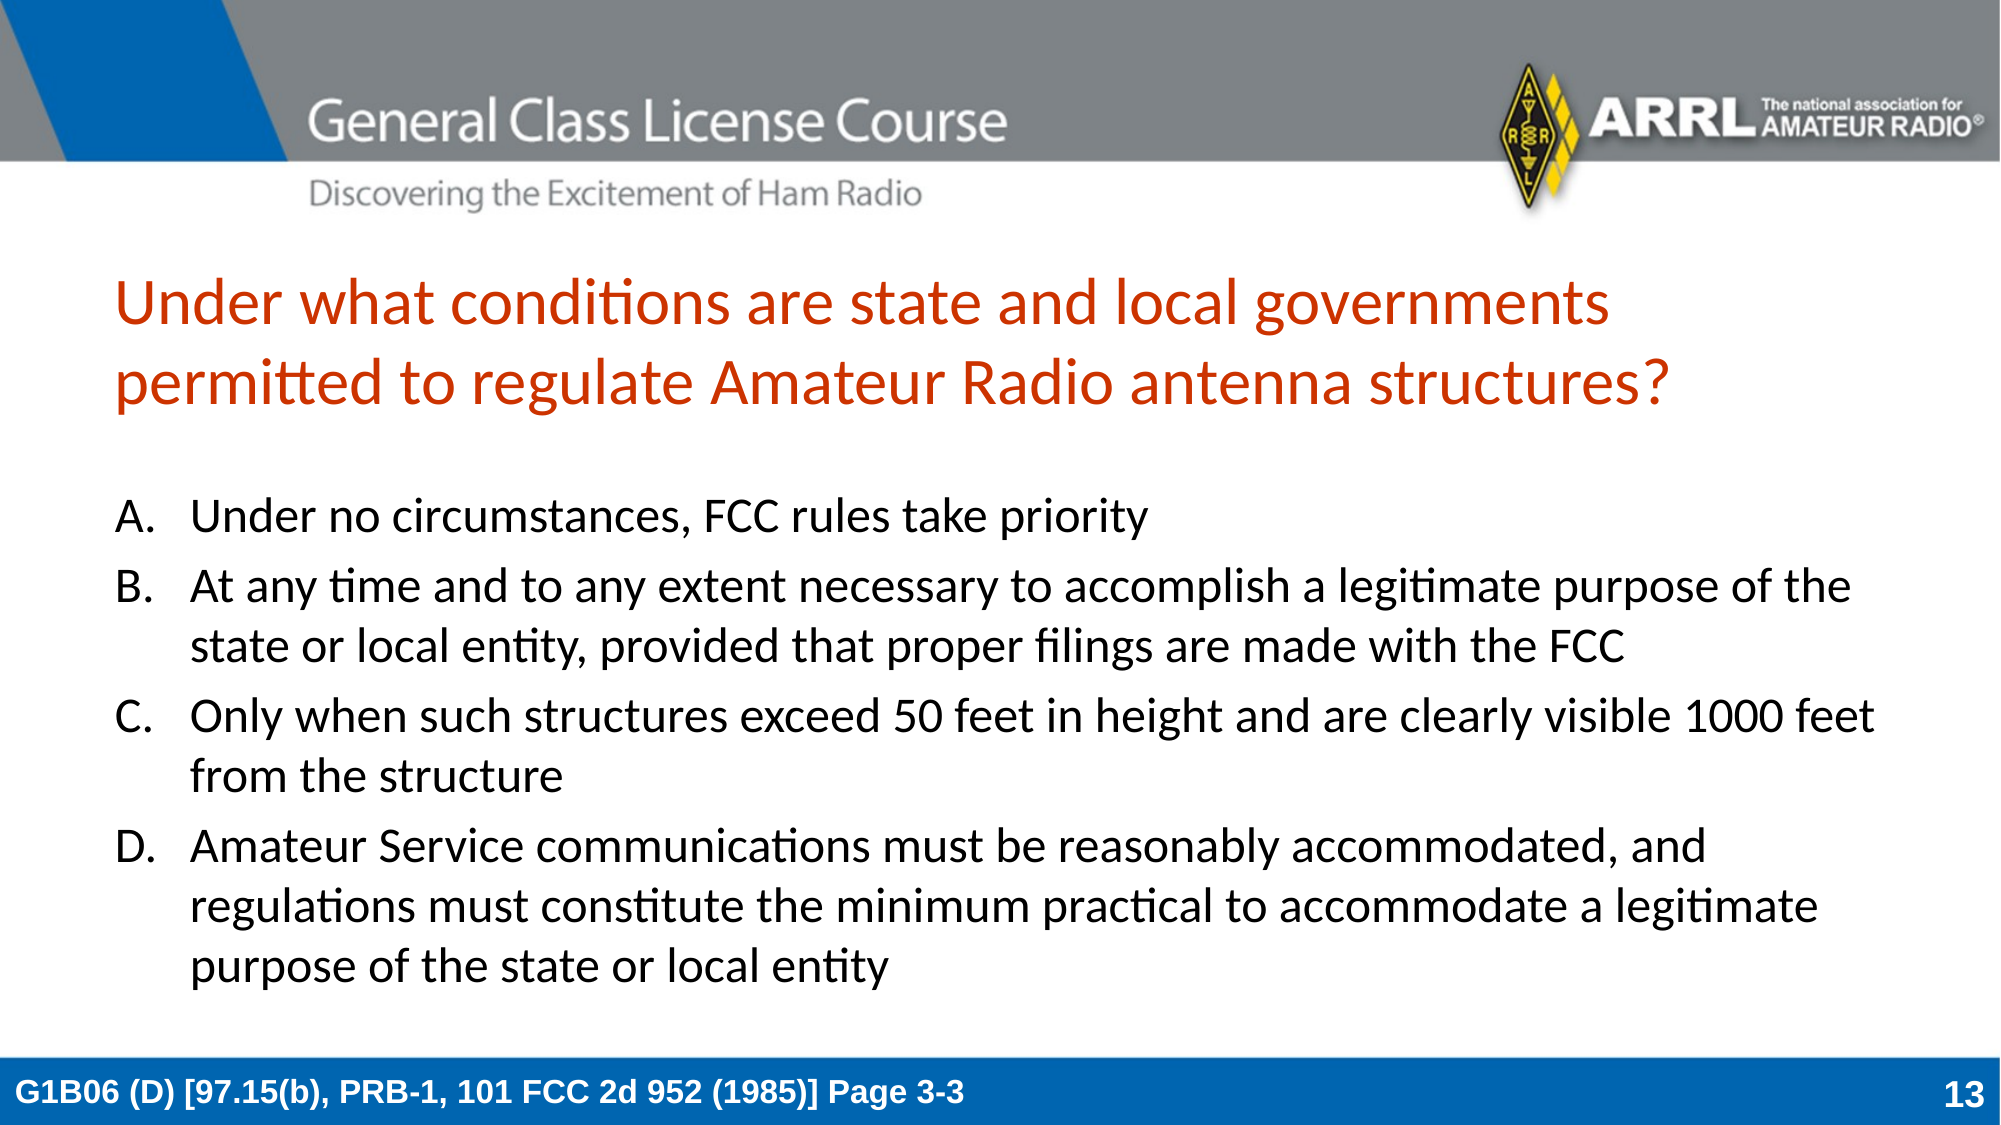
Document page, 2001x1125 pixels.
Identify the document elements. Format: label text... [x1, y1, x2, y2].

text_box G1B06 (D) [97.15(b), PRB-1, 101 FCC 2d 952 (1985)] Page 3-3 [0, 1062, 1313, 1118]
picture [0, 0, 2001, 1125]
list Under no circumstances, FCC rules take priority At any time and to any extent necessary to accomplish a legitimate purpose of the state or local entity, provided that proper filings are made with the FCC Only when such structures exceed 50 feet in height and are clearly visible 1000 feet from the structure Amateur Service communications must be reasonably accommodated, and regulations must constitute the minimum practical to accommodate a legitimate purpose of the state or local entity [99, 474, 1900, 1005]
text_box 13 [1875, 1062, 2000, 1123]
title Under what conditions are state and local governments permitted to regulate Amateur Radio antenna structures? [99, 249, 1900, 388]
